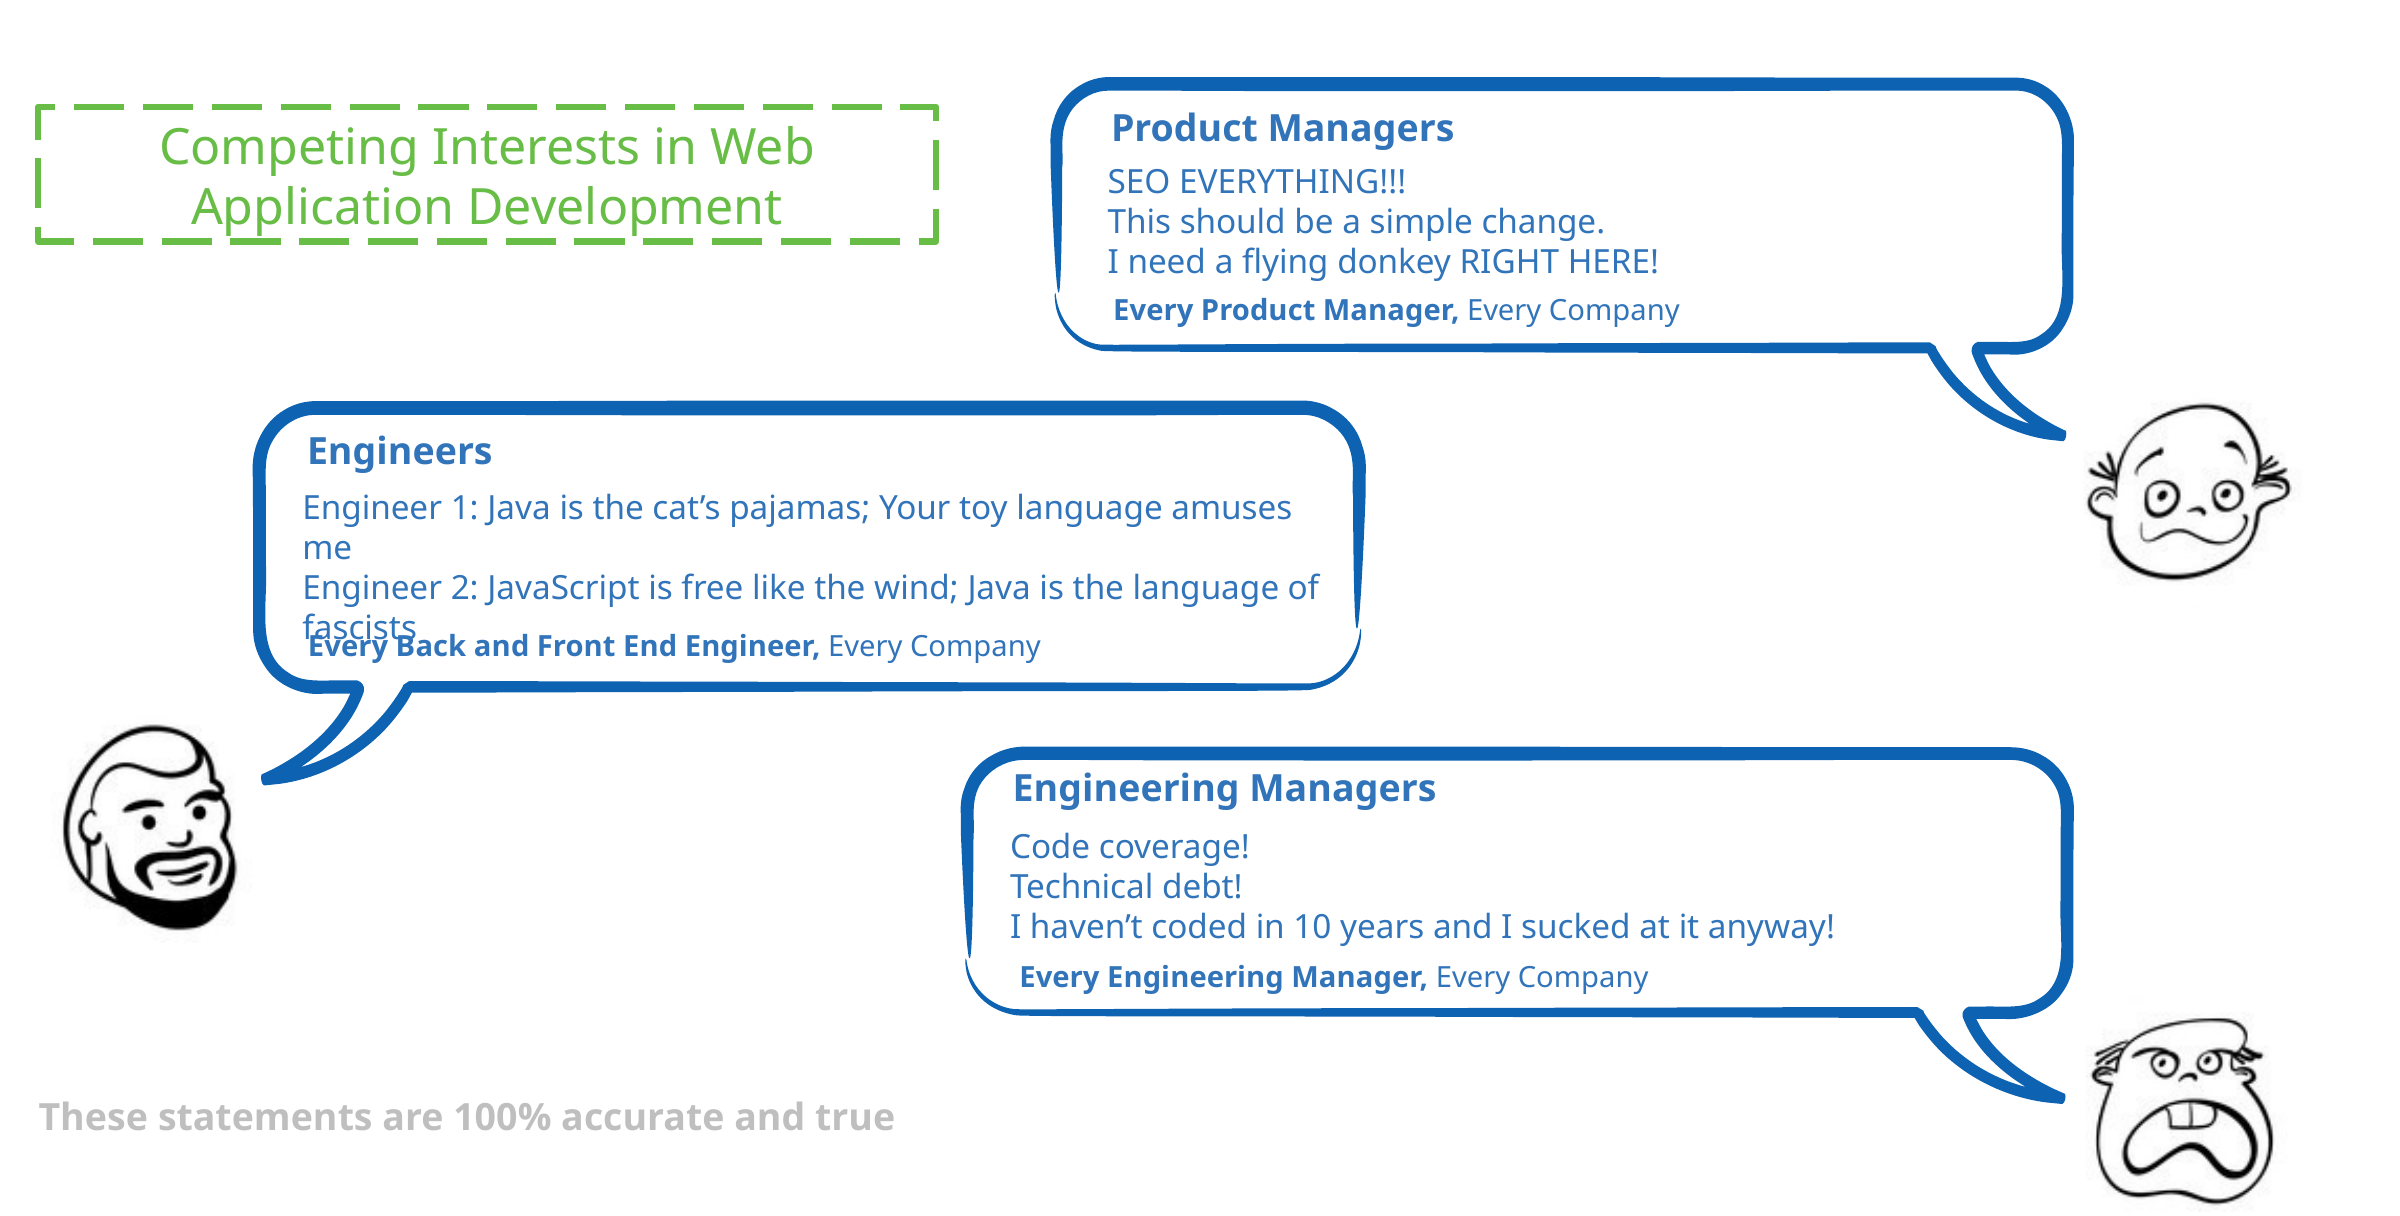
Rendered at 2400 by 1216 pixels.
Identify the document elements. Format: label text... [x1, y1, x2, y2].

text_box These statements are 100% accurate and true [23, 1085, 921, 1146]
text_box Competing Interests in Web Application Development [38, 106, 937, 242]
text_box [36, 400, 1368, 943]
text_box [959, 746, 2292, 1212]
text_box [1048, 76, 2313, 609]
